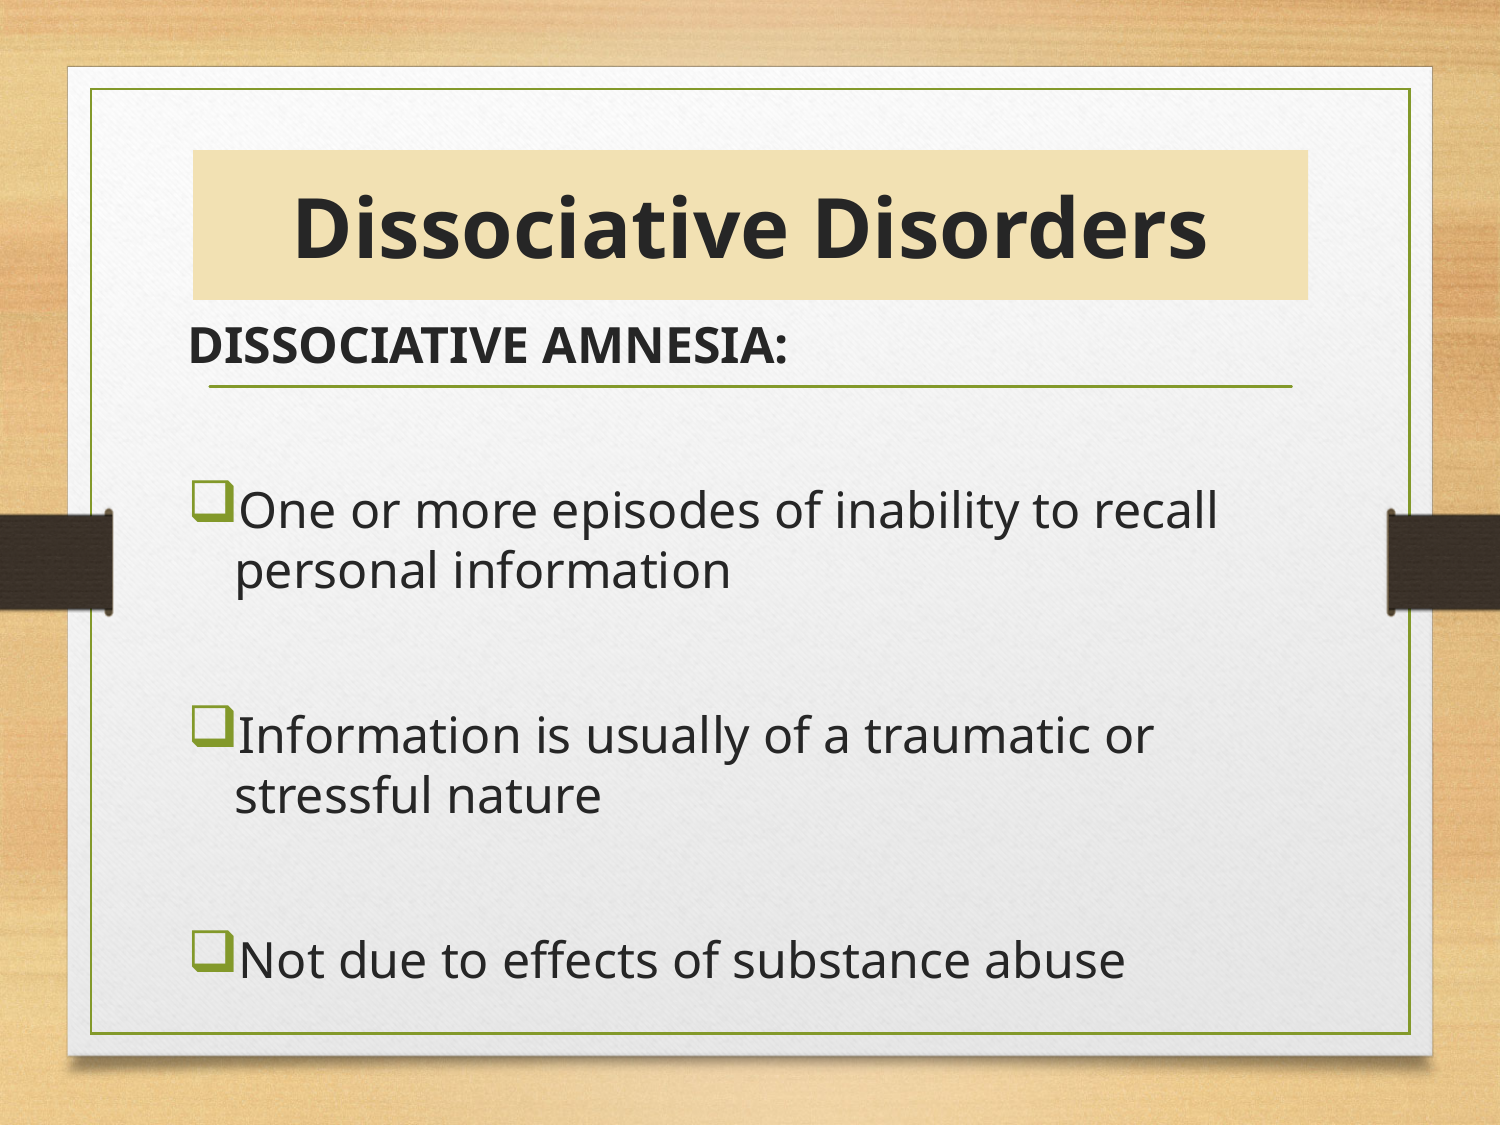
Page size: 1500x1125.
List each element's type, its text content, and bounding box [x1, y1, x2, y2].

list DISSOCIATIVE AMNESIA: One or more episodes of inability to recall personal information Information is usually of a traumatic or stressful nature Not due to effects of substance abuse [172, 306, 1350, 1000]
title Dissociative Disorders [193, 150, 1309, 300]
picture [0, 0, 1500, 1125]
